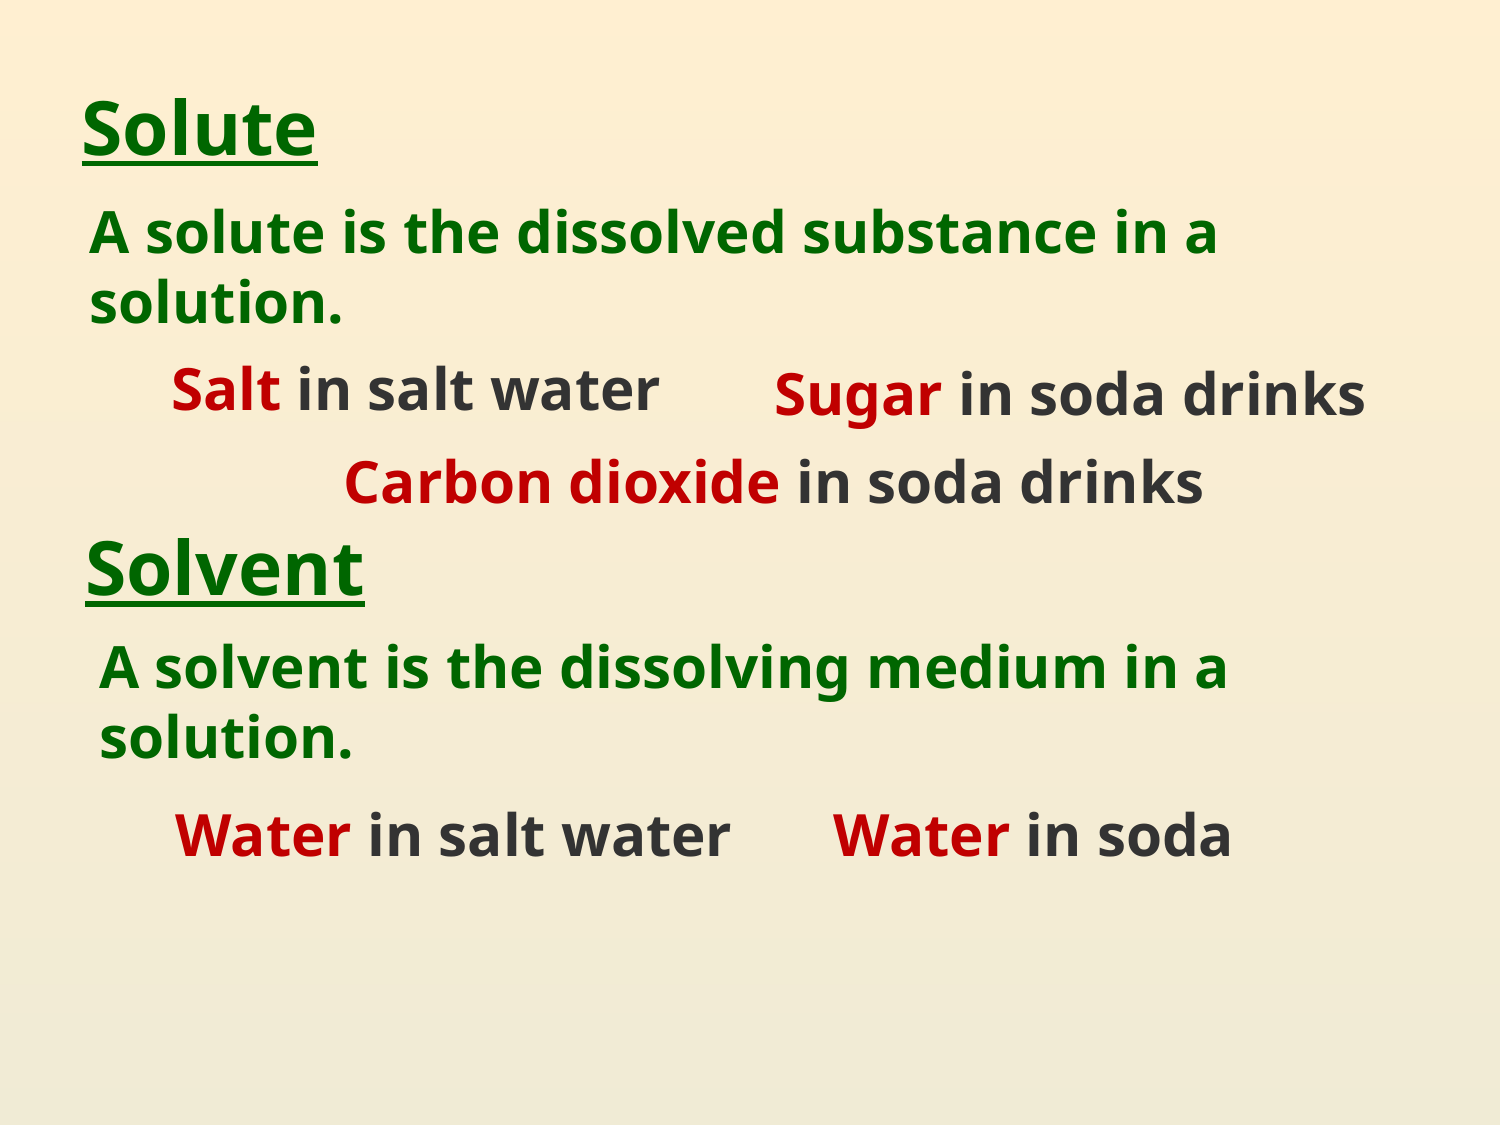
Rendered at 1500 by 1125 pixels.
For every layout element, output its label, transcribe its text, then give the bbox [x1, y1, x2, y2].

text_box Sugar in soda drinks [759, 350, 1381, 435]
text_box A solute is the dissolved substance in a solution. [75, 187, 1328, 343]
text_box Carbon dioxide in soda drinks [329, 437, 1219, 523]
text_box Salt in salt water [156, 345, 677, 430]
text_box Water in salt water [160, 790, 748, 876]
title Solute [37, 62, 363, 188]
text_box A solvent is the dissolving medium in a solution. [84, 623, 1338, 778]
text_box Solvent [62, 503, 388, 629]
text_box Water in soda [819, 790, 1250, 876]
